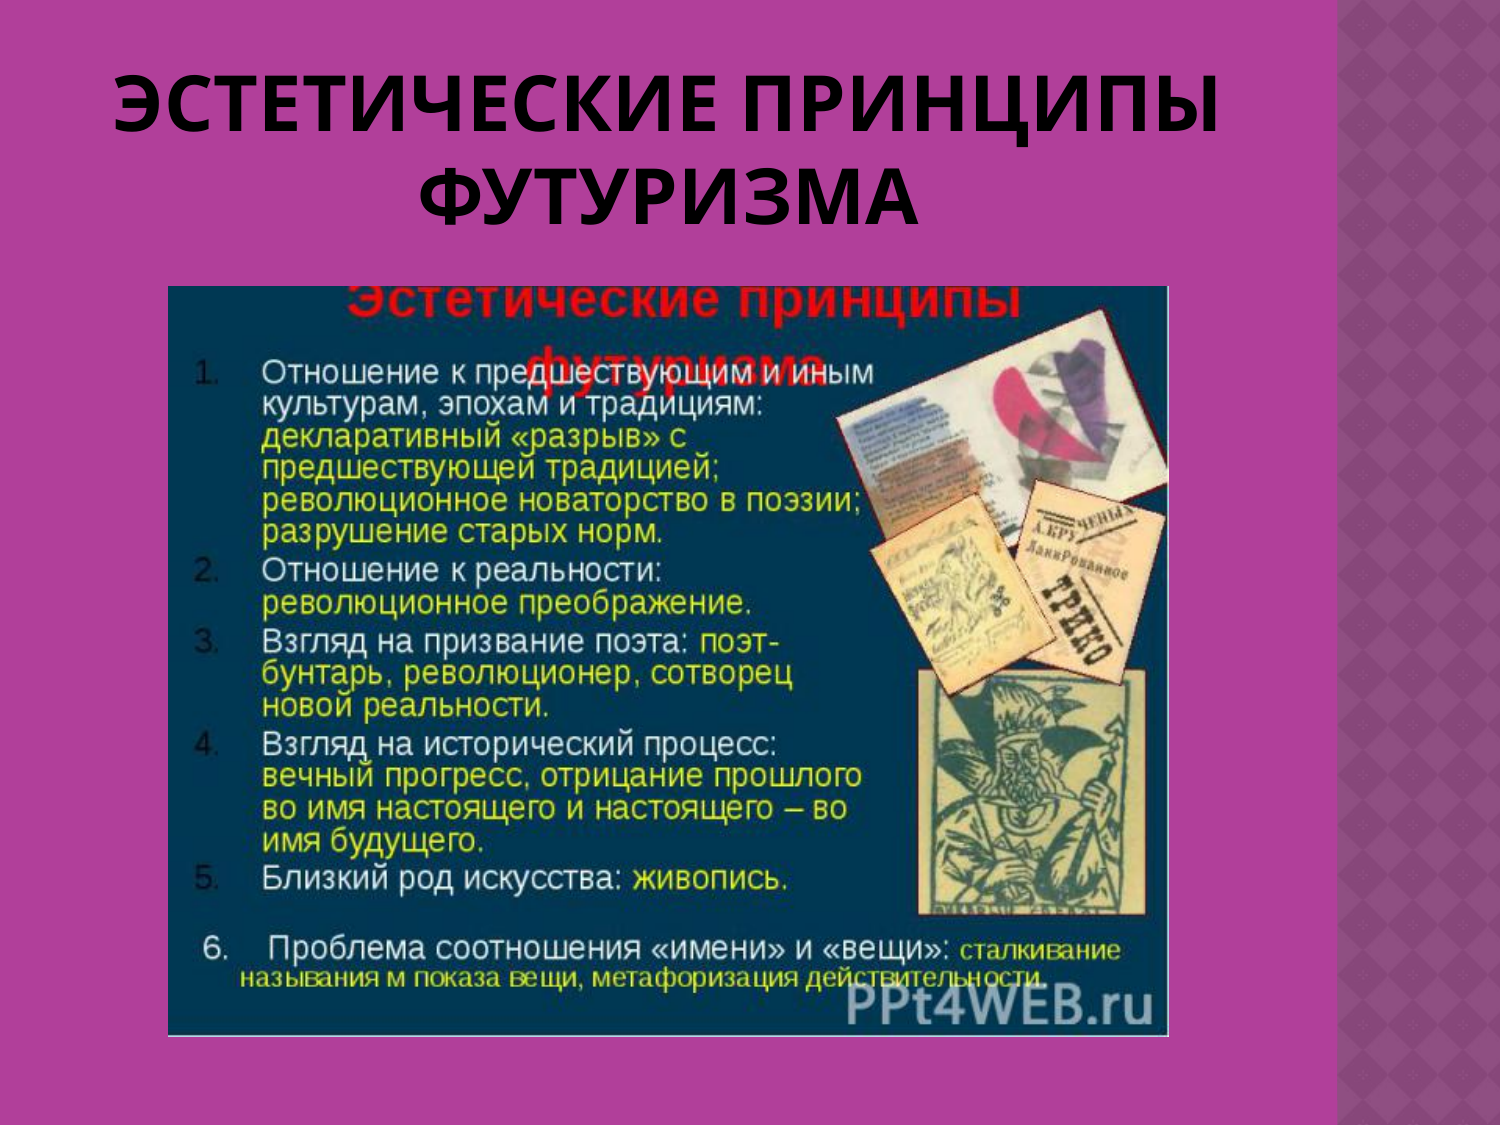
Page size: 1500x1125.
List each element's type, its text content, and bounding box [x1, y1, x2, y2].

title Эстетические принципы футуризма [75, 52, 1263, 240]
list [168, 286, 1170, 1037]
